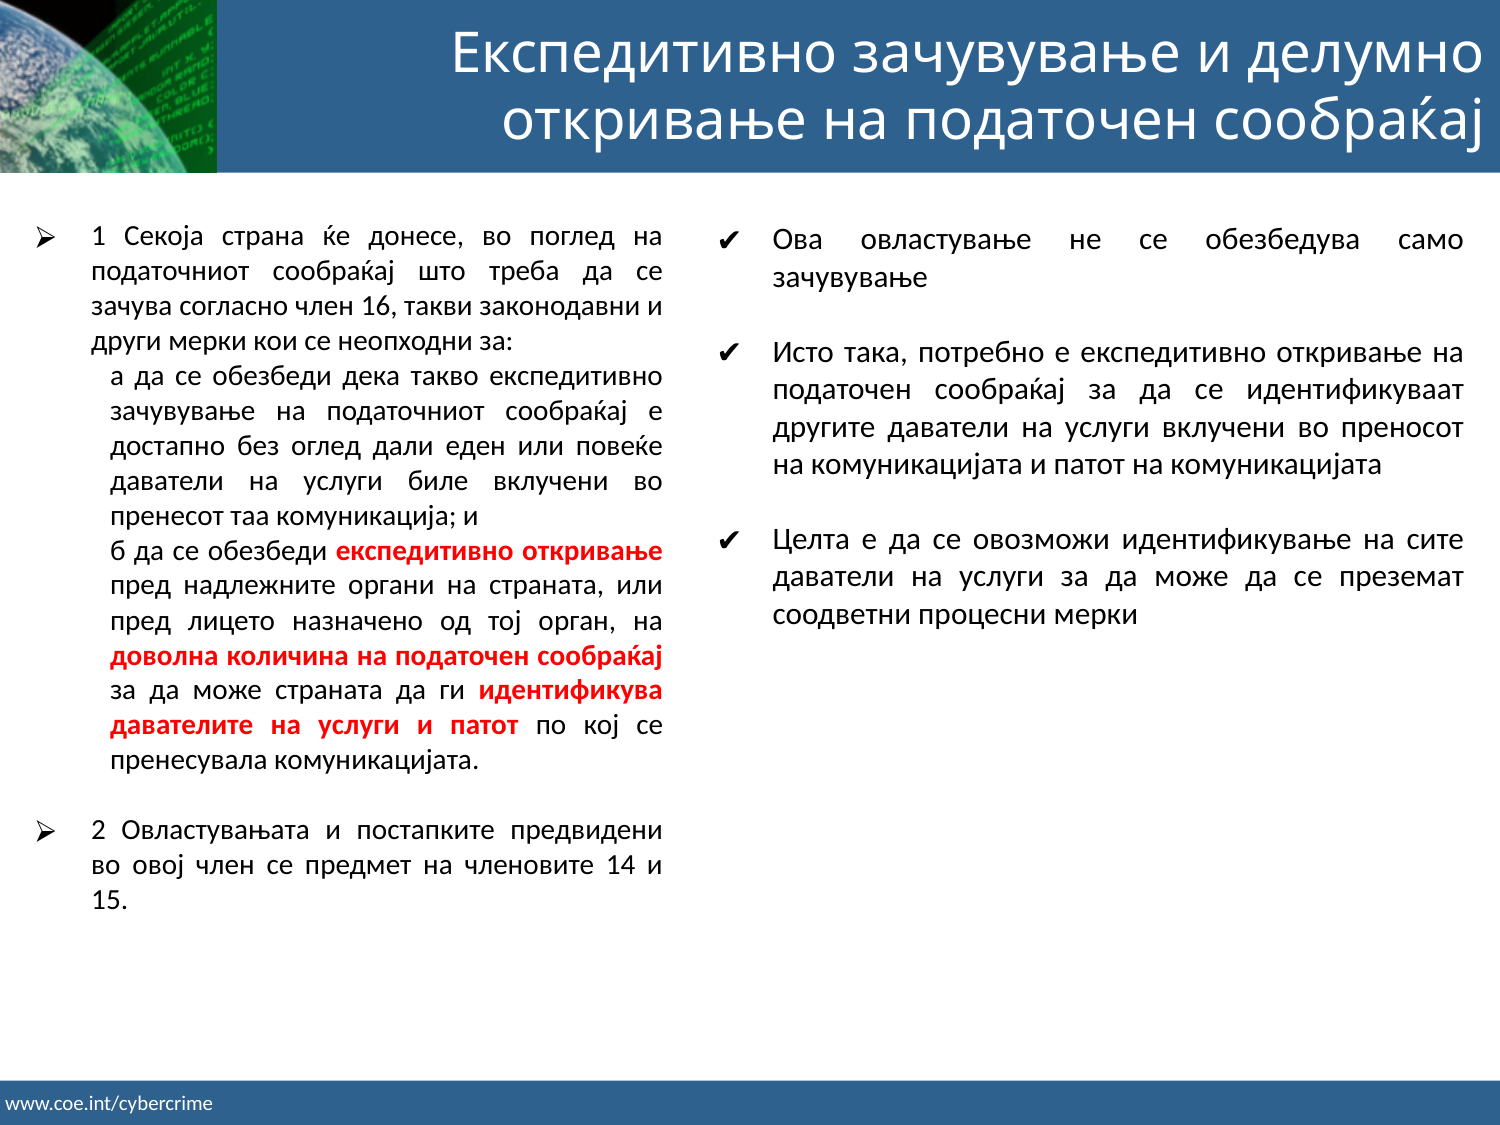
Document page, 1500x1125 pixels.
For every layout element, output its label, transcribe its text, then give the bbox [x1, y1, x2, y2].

text_box Ова овластување не се обезбедува само зачувување Исто така, потребно е експедитивно откривање на податочен сообраќај за да се идентификуваат другите даватели на услуги вклучени во преносот на комуникацијата и патот на комуникацијата Целта е да се овозможи идентификување на сите даватели на услуги за да може да се преземат соодветни процесни мерки [701, 211, 1480, 638]
text_box Експедитивно зачувување и делумно откривање на податочен сообраќај [247, 8, 1500, 159]
picture [0, 0, 217, 173]
text_box 1 Секоја страна ќе донесе, во поглед на податочниот сообраќај што треба да се зачува согласно член 16, такви законодавни и други мерки кои се неопходни за: а да се обезбеди дека такво експедитивно зачувување на податочниот сообраќај е достапно без оглед дали еден или повеќе даватели на услуги биле вклучени во пренесот таа комуникација; и б да се обезбеди експедитивно откривање пред надлежните органи на страната, или пред лицето назначено од тој орган, на доволна количина на податочен сообраќај за да може страната да ги идентификува давателите на услуги и патот по кој се пренесувала комуникацијата. 2 Овластувањата и постапките предвидени во овој член се предмет на членовите 14 и 15. [19, 208, 679, 923]
